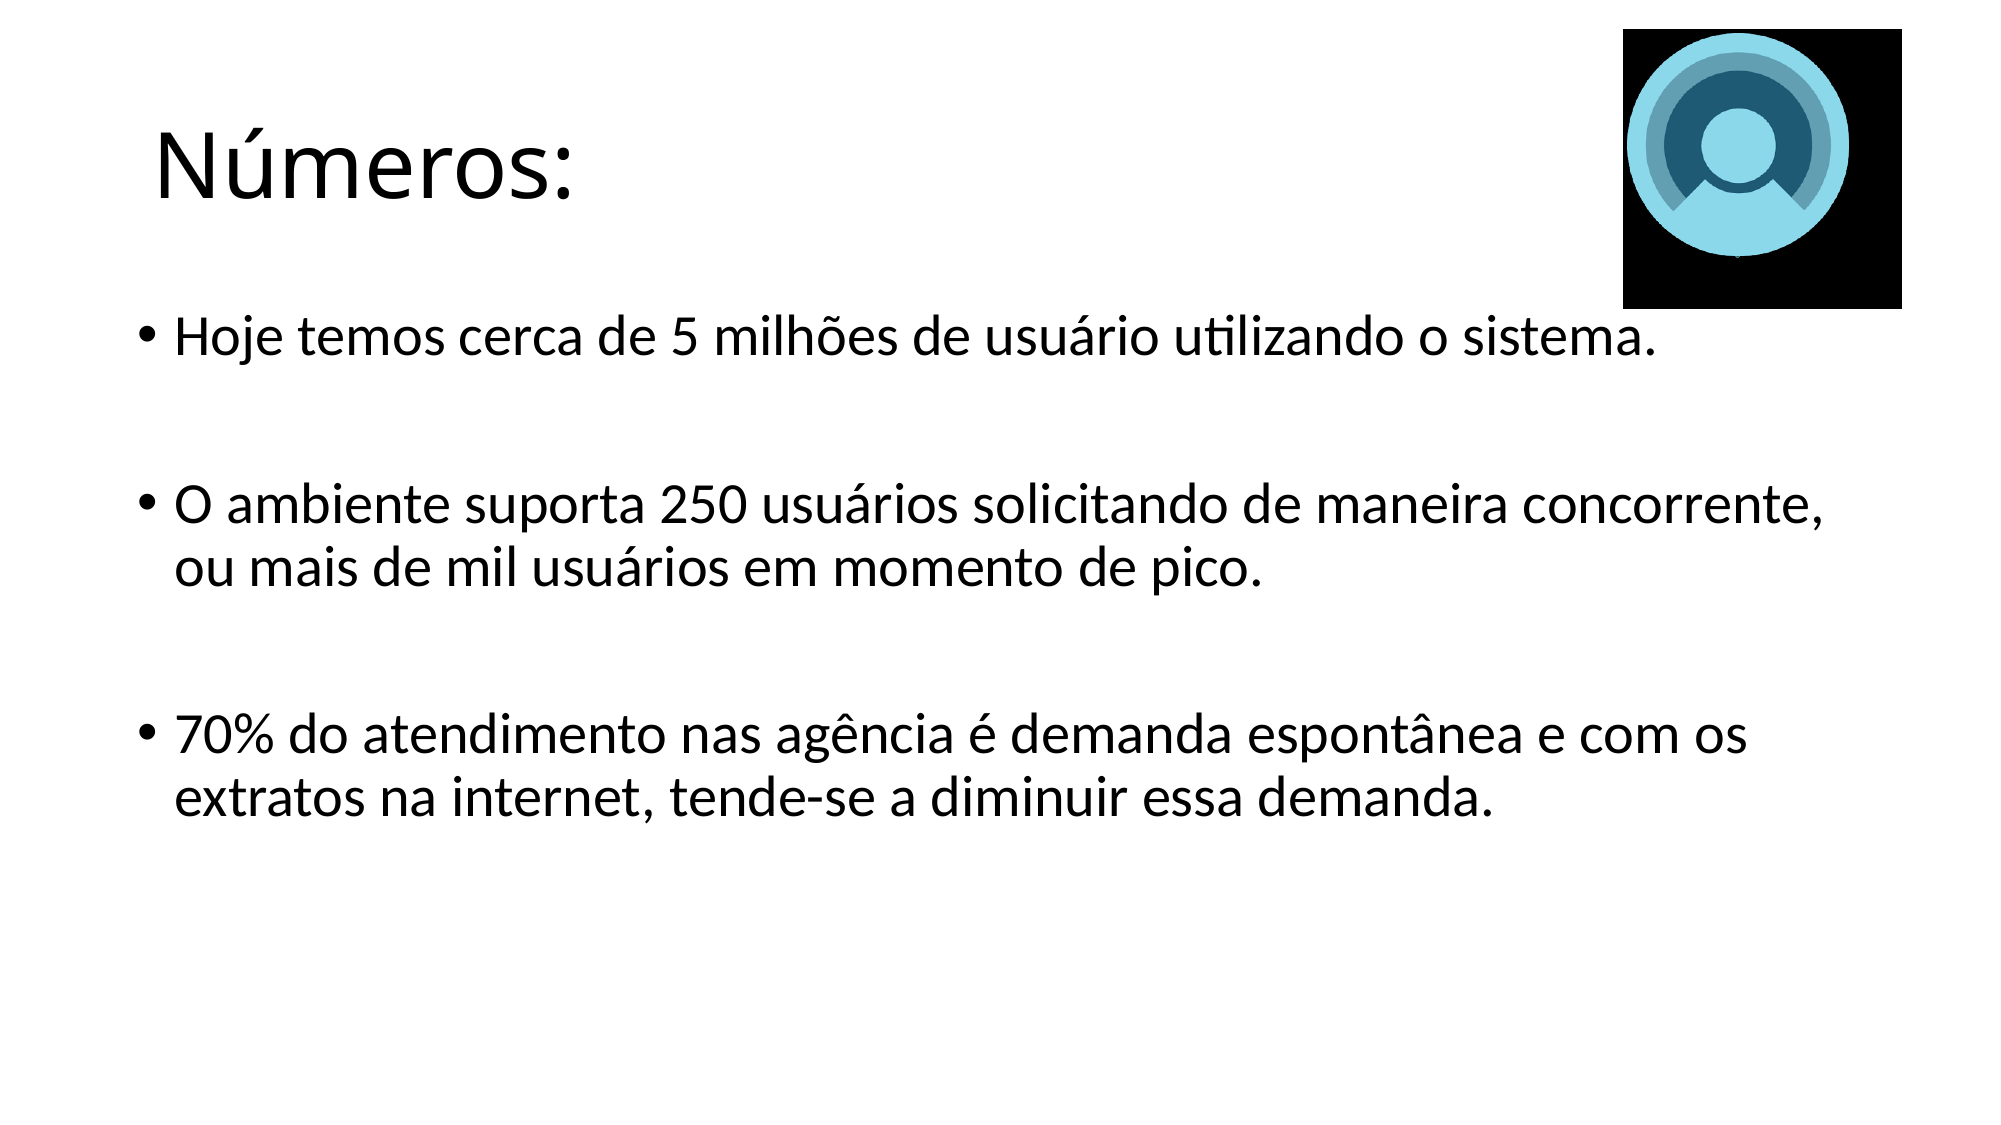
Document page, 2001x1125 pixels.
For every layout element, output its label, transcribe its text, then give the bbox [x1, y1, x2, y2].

title Números: [137, 59, 1863, 278]
picture [1626, 33, 1849, 256]
list Hoje temos cerca de 5 milhões de usuário utilizando o sistema. O ambiente suporta 250 usuários solicitando de maneira concorrente, ou mais de mil usuários em momento de pico. 70% do atendimento nas agência é demanda espontânea e com os extratos na internet, tende-se a diminuir essa demanda. [122, 297, 1848, 1012]
